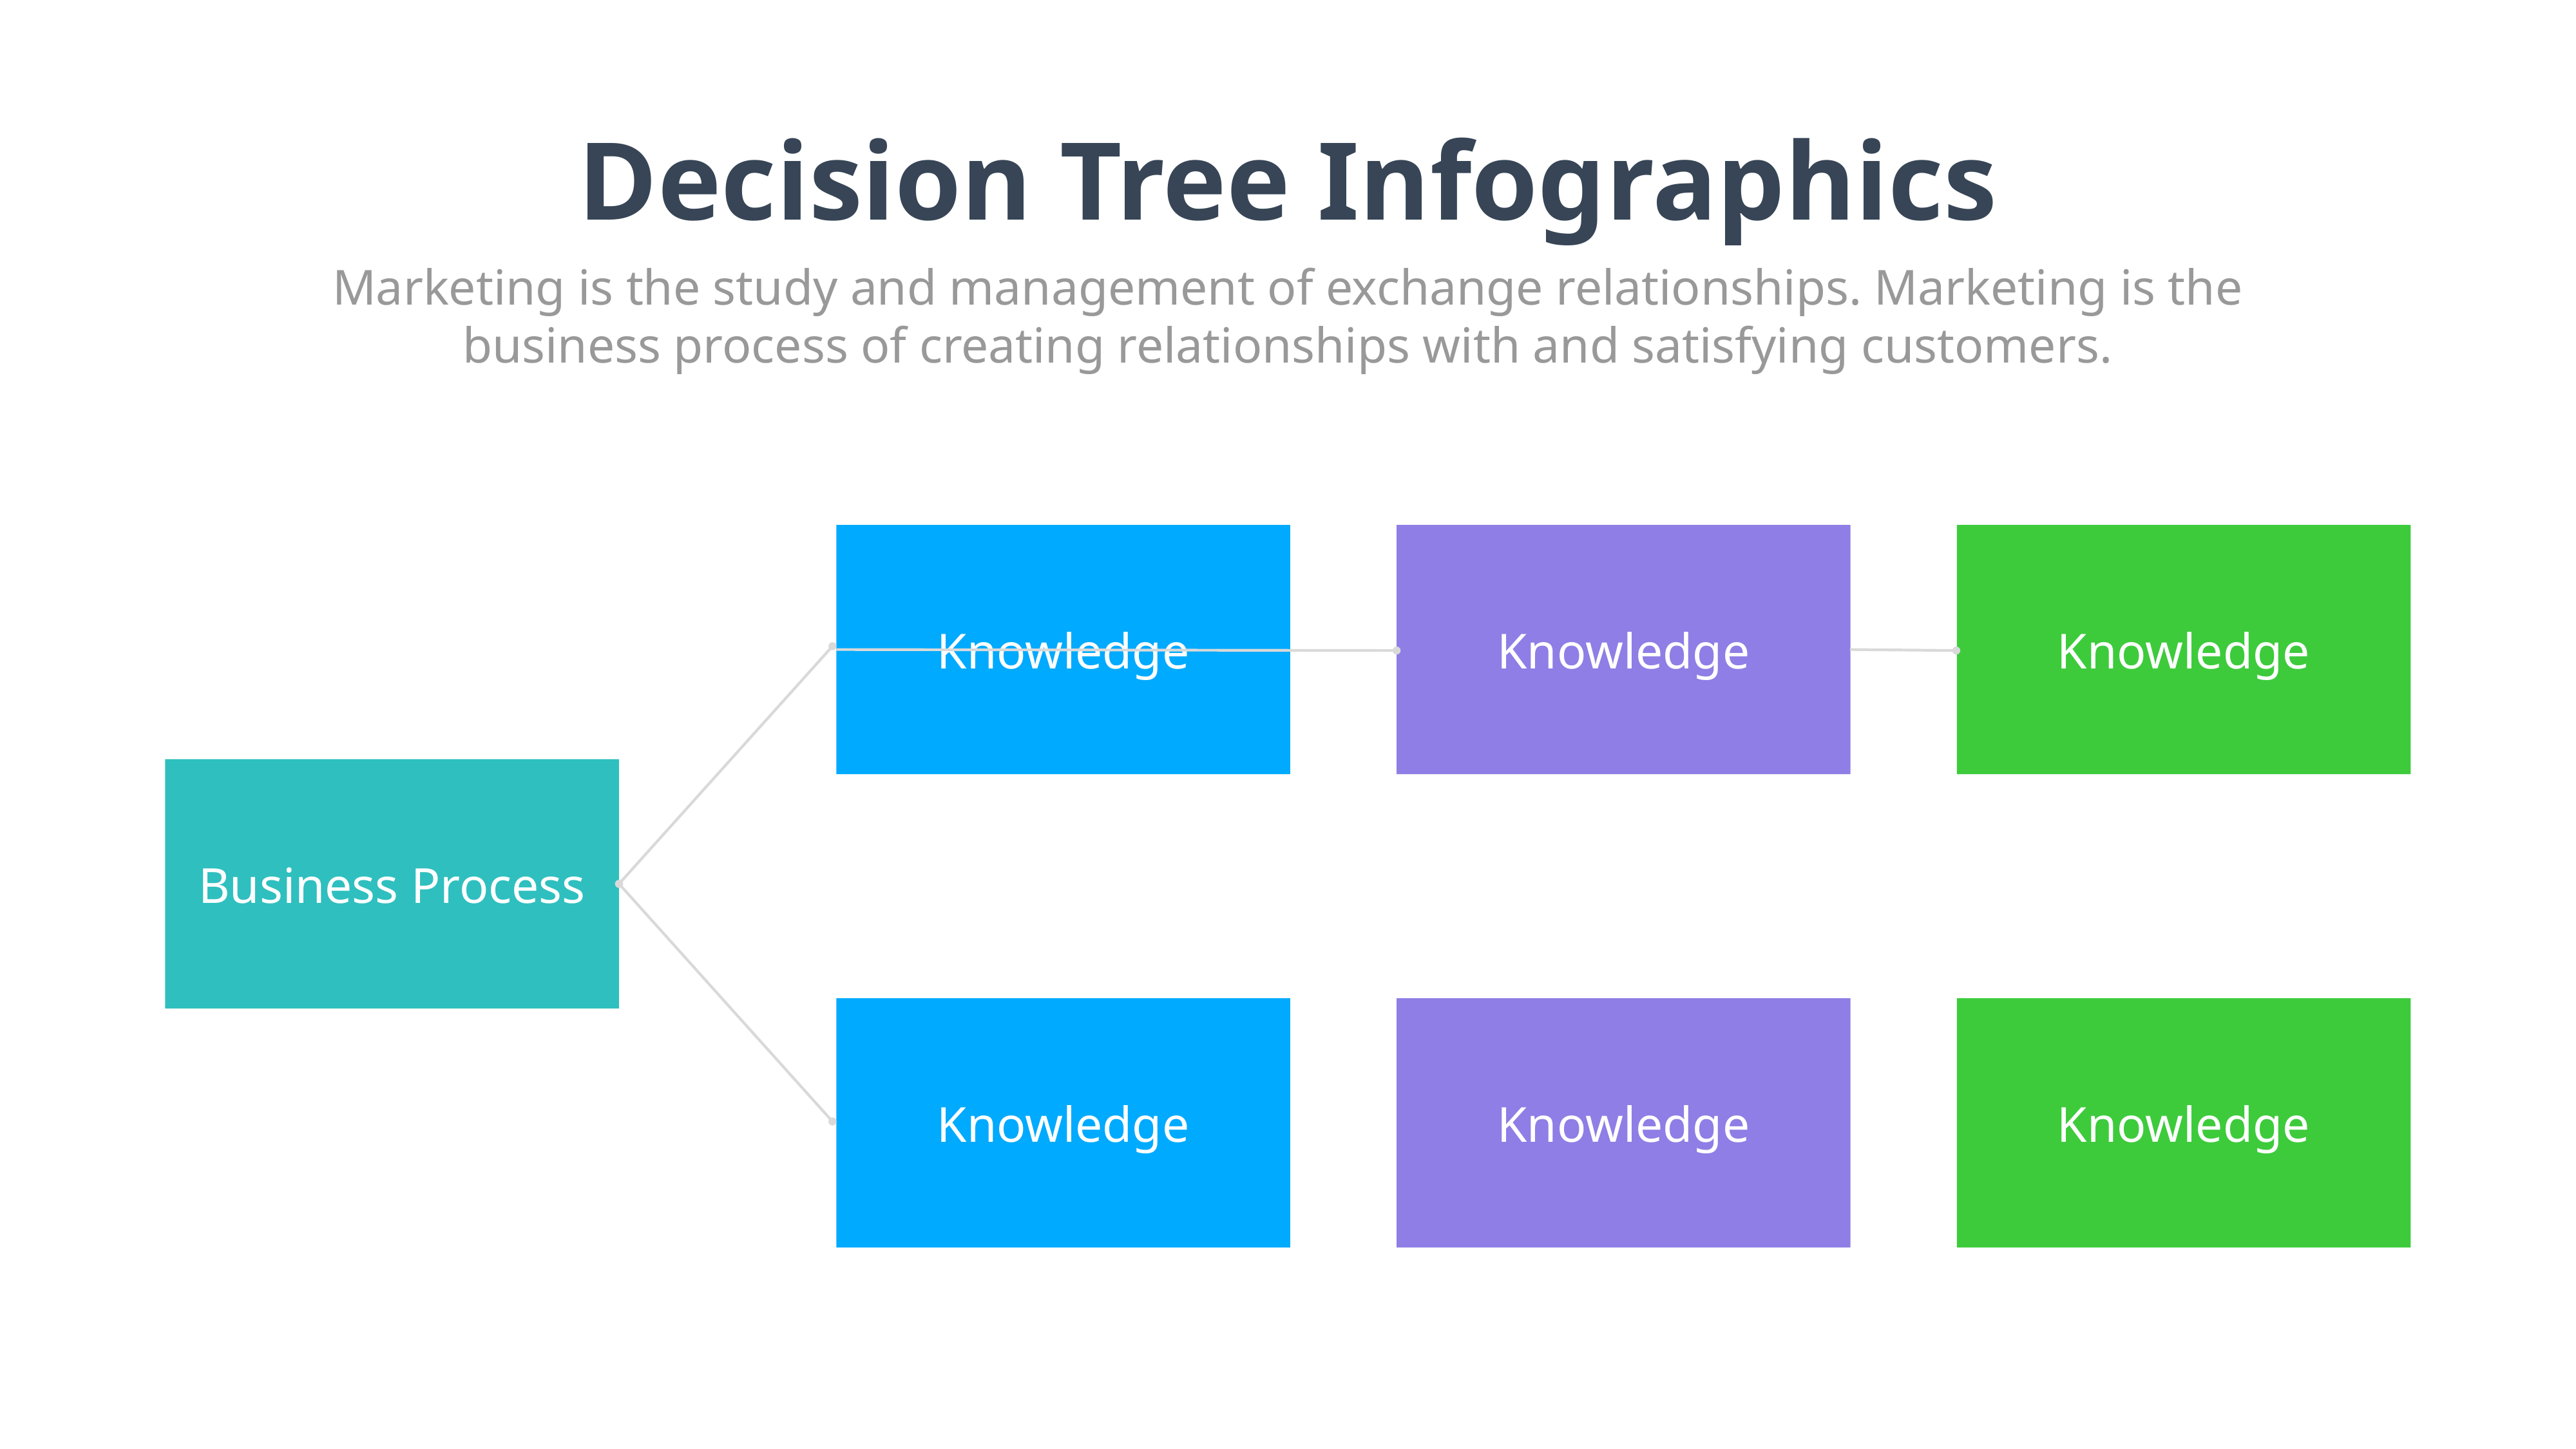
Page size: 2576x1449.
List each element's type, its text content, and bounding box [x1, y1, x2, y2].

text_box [165, 524, 2411, 1248]
text_box Marketing is the study and management of exchange relationships. Marketing is the business process of creating relationships with and satisfying customers. [281, 251, 2295, 377]
text_box Decision Tree Infographics [568, 108, 2008, 247]
